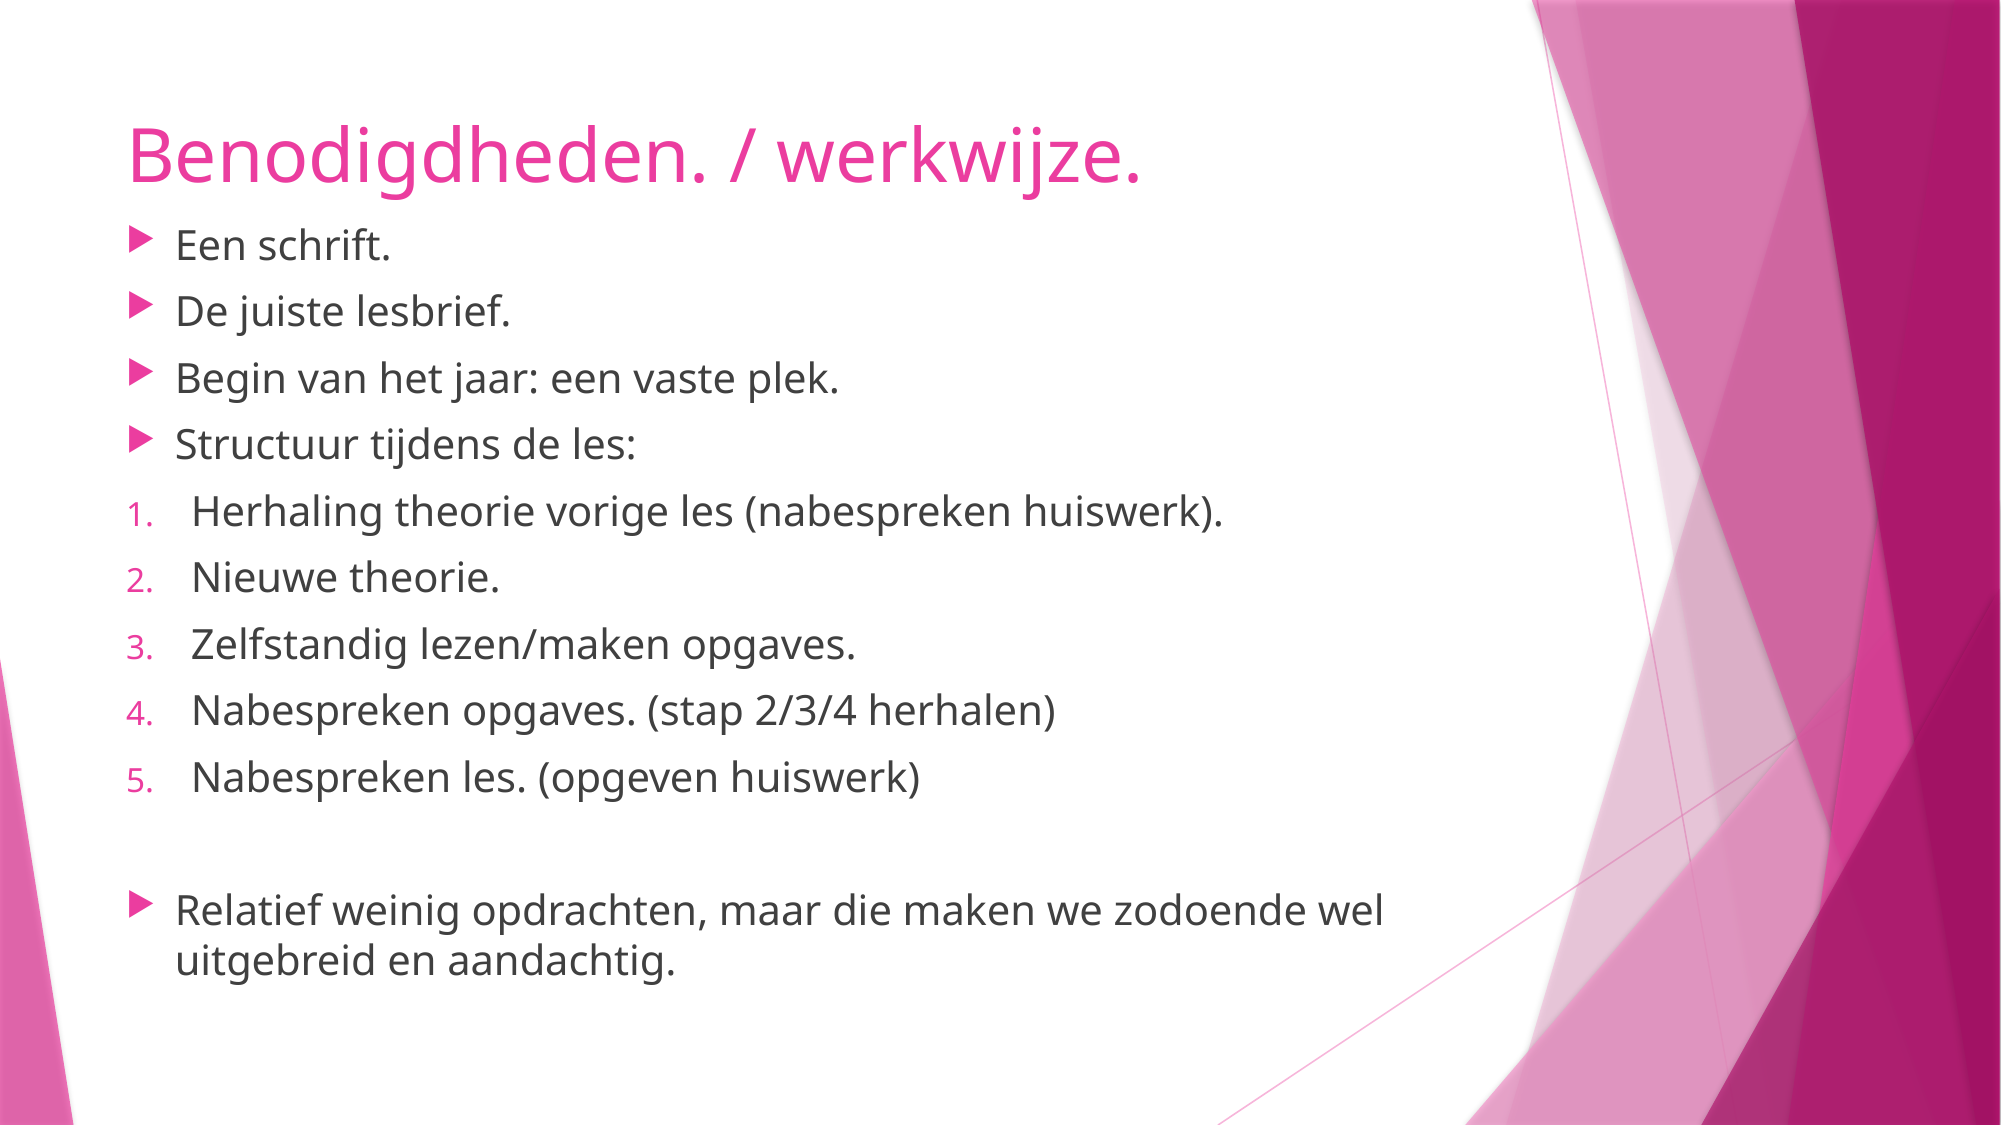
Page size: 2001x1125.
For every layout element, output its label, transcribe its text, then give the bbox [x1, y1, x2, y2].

title Benodigdheden. / werkwijze. [111, 99, 1522, 211]
list Een schrift. De juiste lesbrief. Begin van het jaar: een vaste plek. Structuur tijdens de les: Herhaling theorie vorige les (nabespreken huiswerk). Nieuwe theorie. Zelfstandig lezen/maken opgaves. Nabespreken opgaves. (stap 2/3/4 herhalen) Nabespreken les. (opgeven huiswerk) Relatief weinig opdrachten, maar die maken we zodoende wel uitgebreid en aandachtig. [111, 211, 1522, 992]
